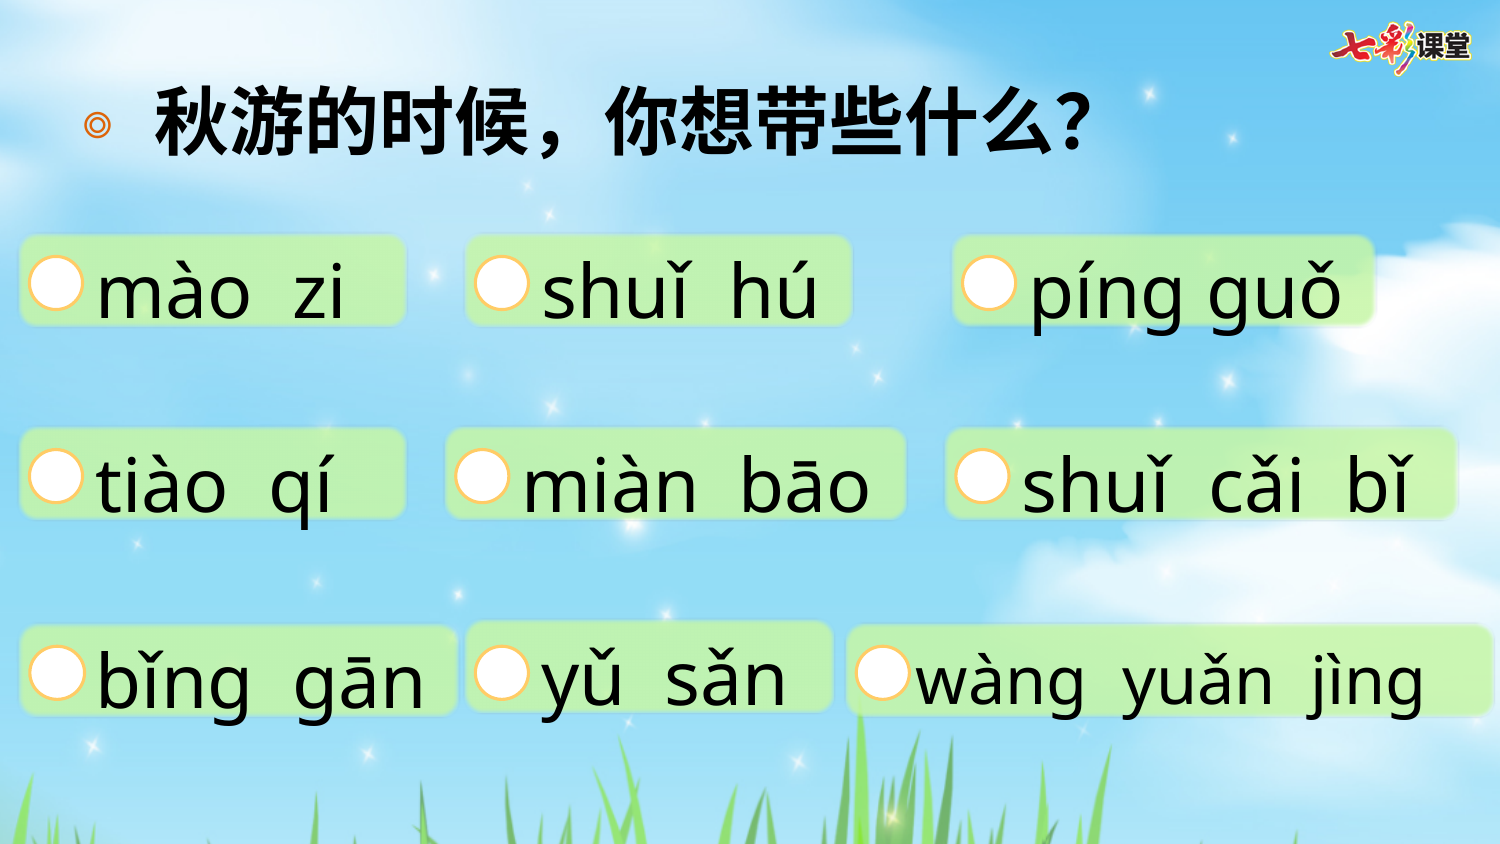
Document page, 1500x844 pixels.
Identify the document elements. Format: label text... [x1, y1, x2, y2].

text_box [463, 232, 854, 328]
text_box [17, 232, 408, 328]
text_box 秋游的时候，你想带些什么？ [64, 67, 1140, 173]
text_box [950, 232, 1377, 328]
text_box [443, 425, 908, 521]
picture [0, 0, 1500, 844]
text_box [463, 618, 835, 714]
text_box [844, 622, 1495, 718]
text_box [17, 425, 408, 521]
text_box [17, 622, 460, 718]
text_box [944, 425, 1459, 521]
